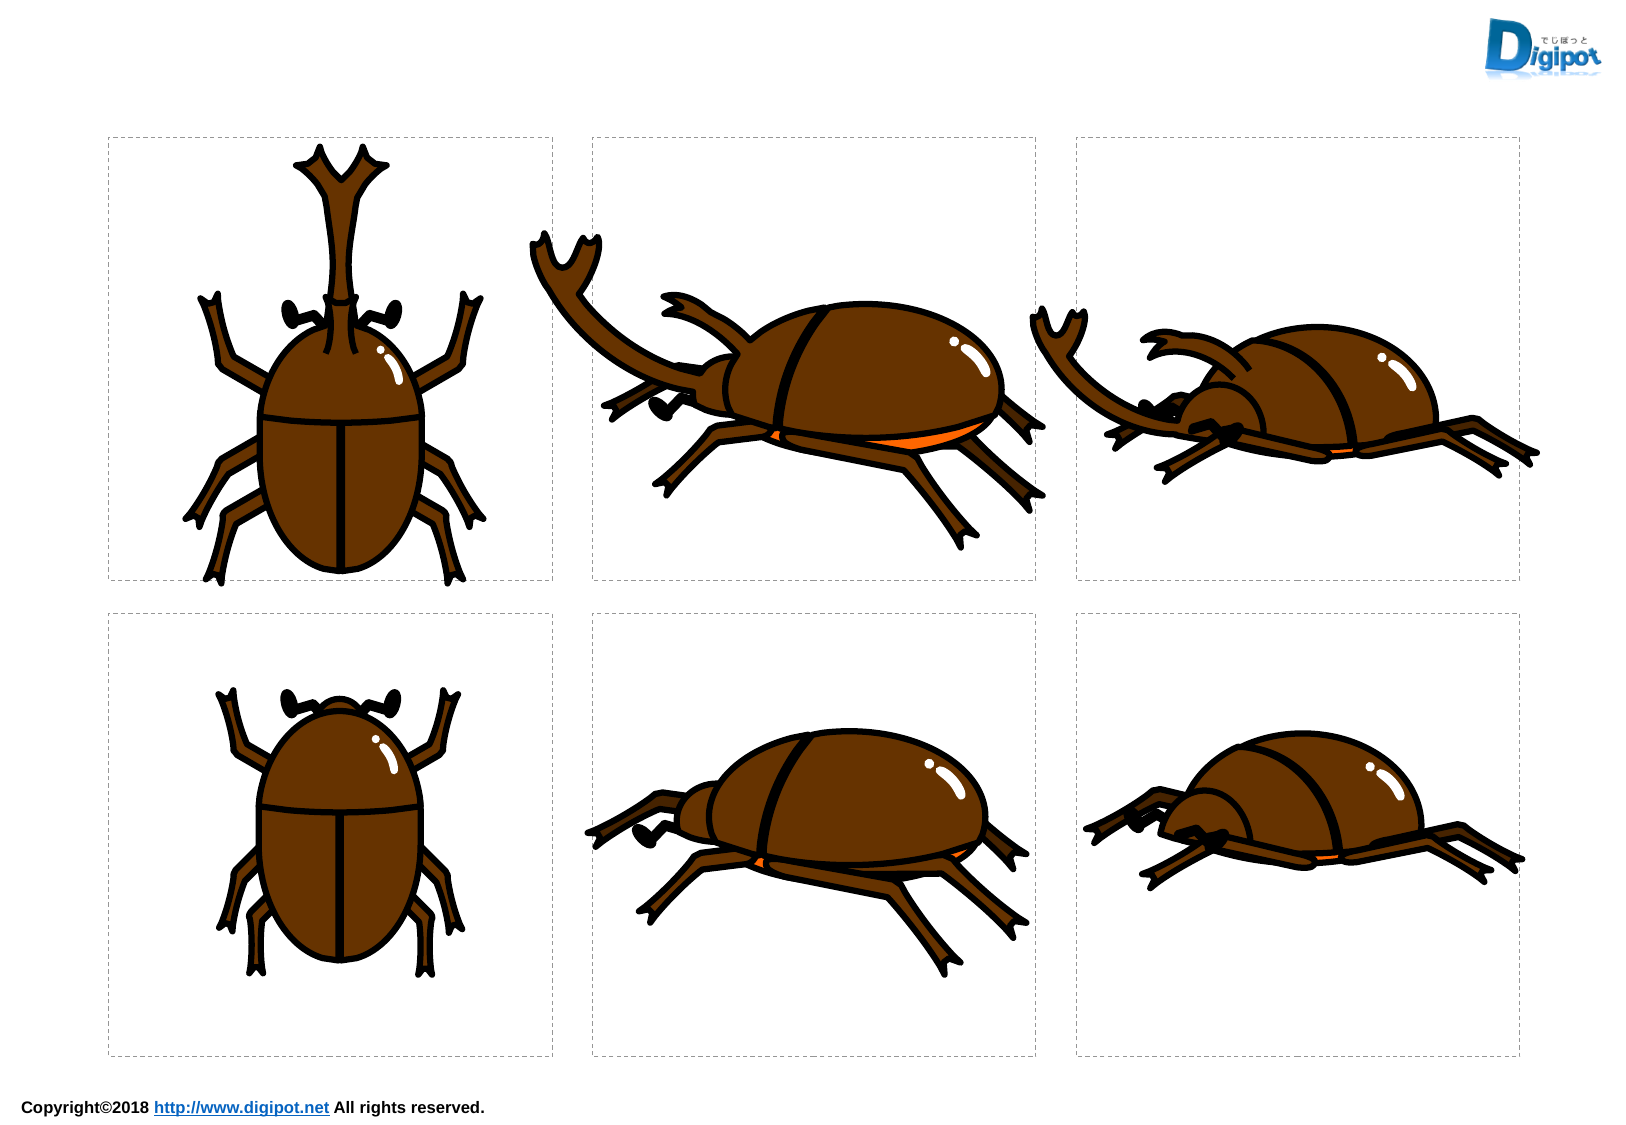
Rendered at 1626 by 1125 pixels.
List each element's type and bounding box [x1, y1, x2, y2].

text_box [532, 233, 1036, 585]
text_box [219, 687, 463, 975]
text_box [1032, 308, 1530, 502]
text_box [1095, 733, 1515, 909]
text_box [190, 146, 479, 584]
text_box [590, 731, 1020, 1013]
picture [1485, 18, 1602, 82]
